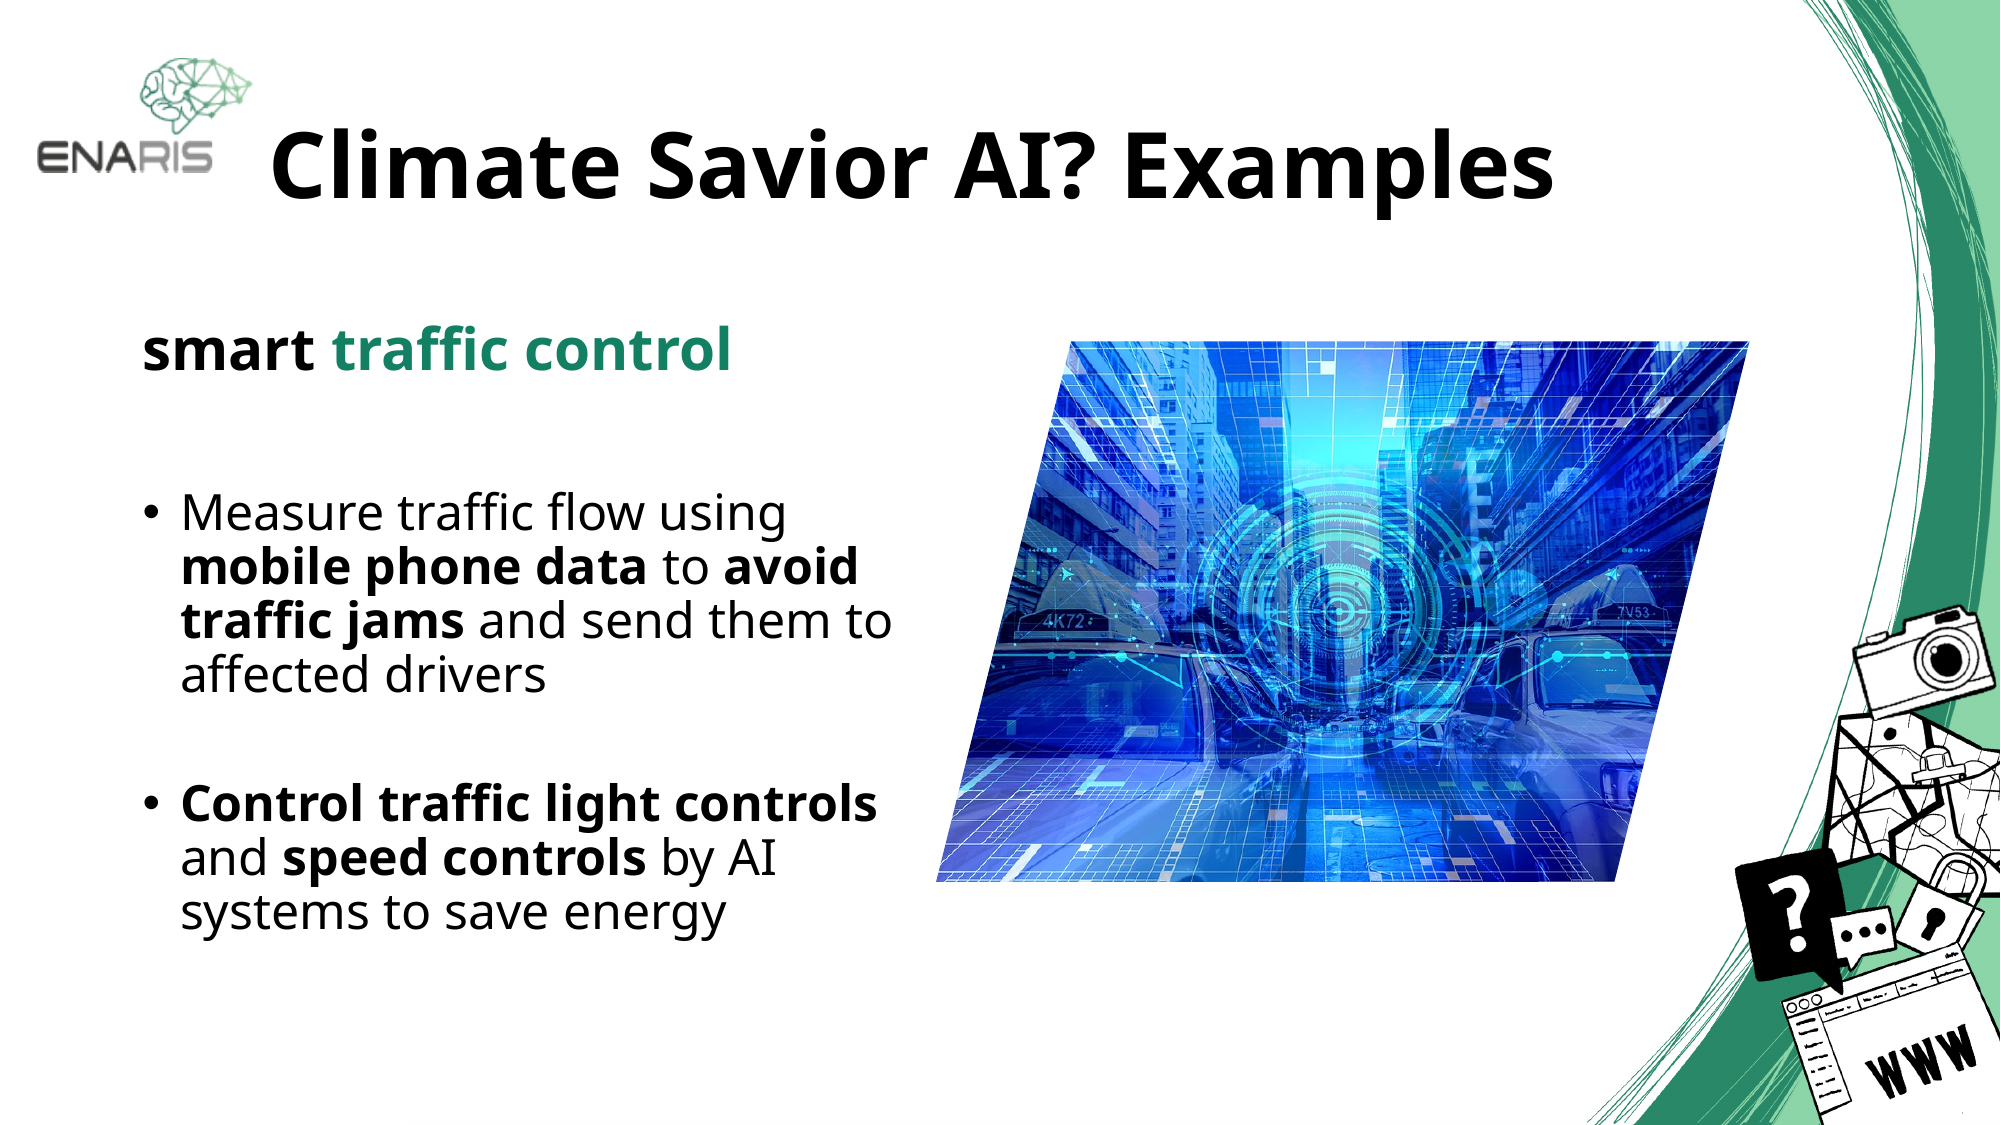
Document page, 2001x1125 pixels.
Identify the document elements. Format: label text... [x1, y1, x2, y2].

picture [37, 58, 254, 173]
picture [408, 0, 2000, 1125]
title Climate Savior AI? Examples [253, 59, 1863, 278]
list smart traffic control Measure traffic flow using mobile phone data to avoid traffic jams and send them to affected drivers Control traffic light controls and speed controls by AI systems to save energy [127, 312, 967, 994]
